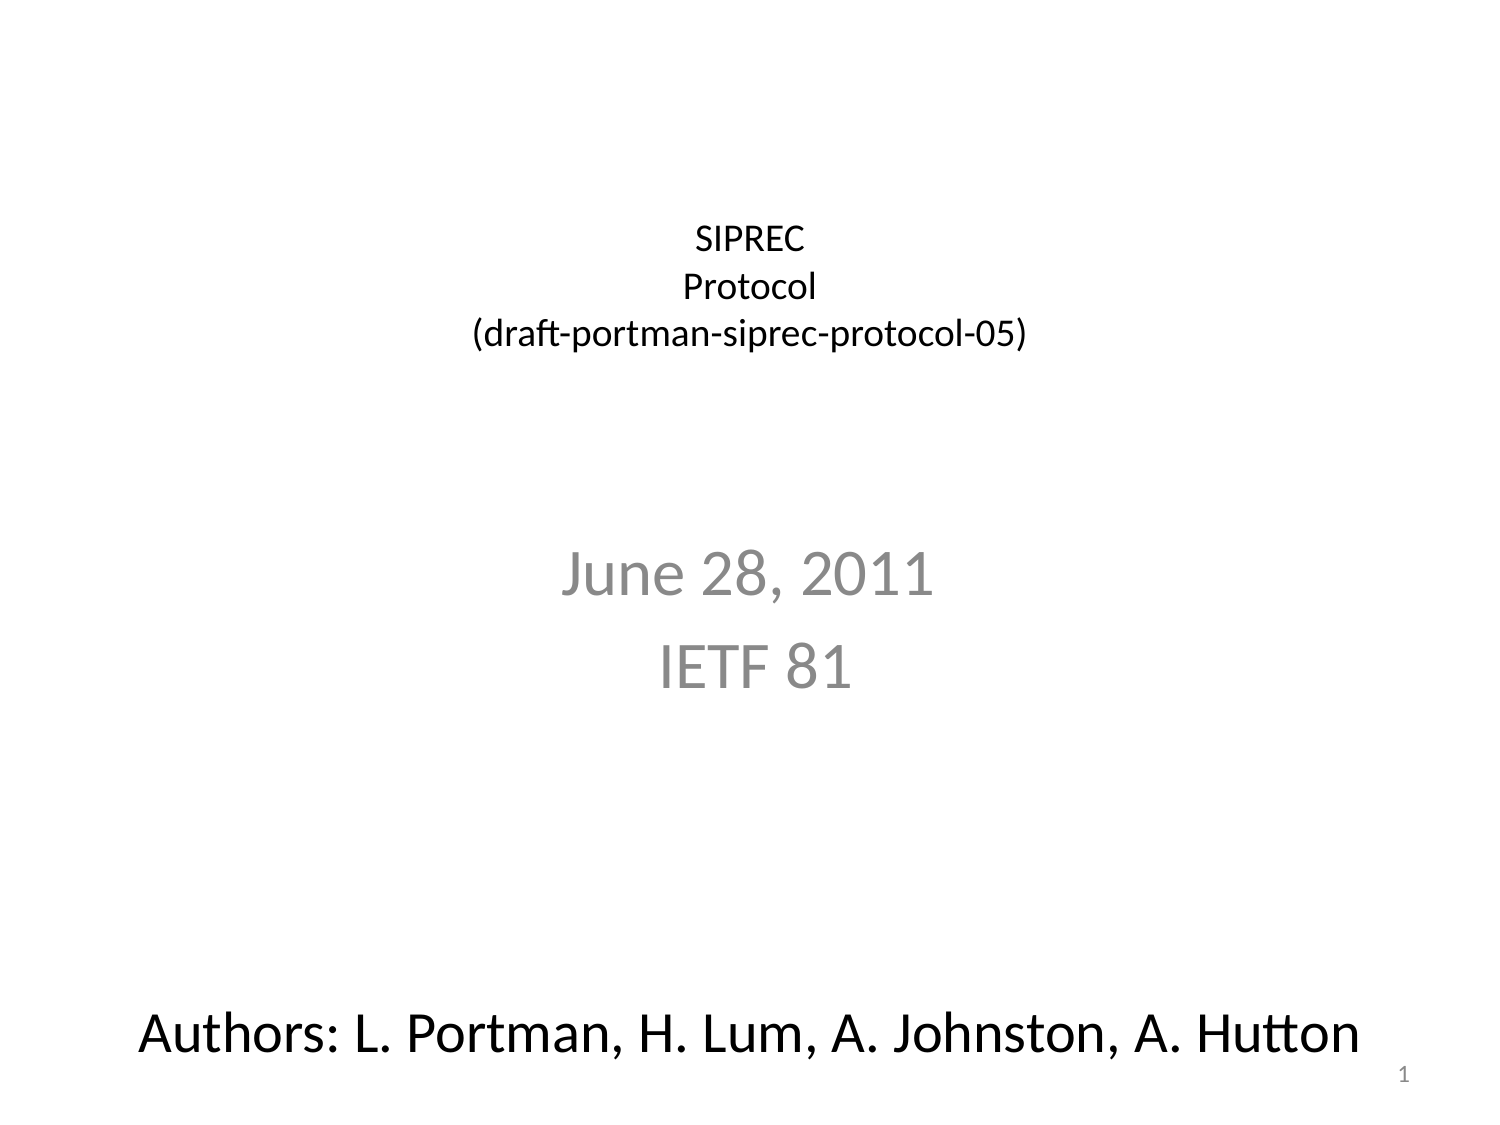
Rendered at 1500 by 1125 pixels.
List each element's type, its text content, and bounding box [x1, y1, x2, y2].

title SIPREC Protocol (draft-portman-siprec-protocol-05) [112, 203, 1388, 445]
slide_number 1 [1074, 1071, 1425, 1103]
subtitle June 28, 2011 IETF 81 [164, 521, 1348, 809]
text_box Authors: L. Portman, H. Lum, A. Johnston, A. Hutton [46, 904, 1454, 1071]
